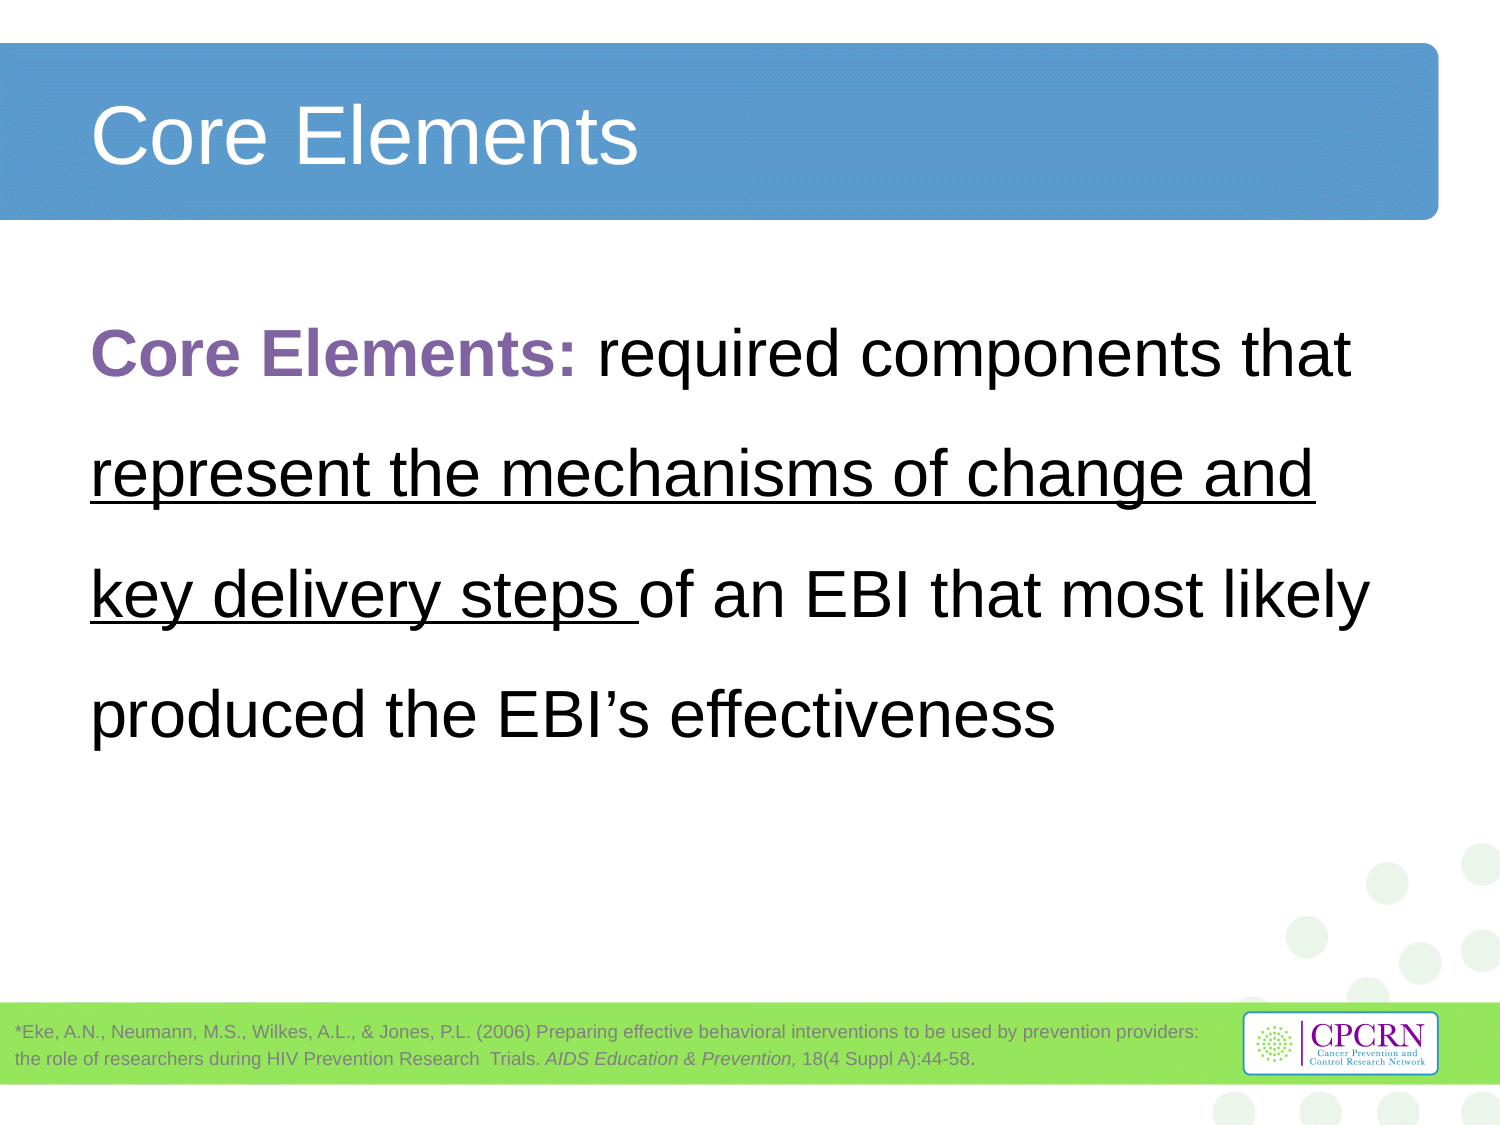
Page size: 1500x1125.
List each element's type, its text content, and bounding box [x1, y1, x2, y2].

list Core Elements: required components that represent the mechanisms of change and key delivery steps of an EBI that most likely produced the EBI’s effectiveness [75, 262, 1425, 1005]
title Core Elements [75, 37, 1500, 225]
text_box *Eke, A.N., Neumann, M.S., Wilkes, A.L., & Jones, P.L. (2006) Preparing effective behavioral interventions to be used by prevention providers: the role of researchers during HIV Prevention Research Trials. AIDS Education & Prevention, 18(4 Suppl A):44-58. [0, 1012, 1244, 1078]
picture [0, 0, 1500, 1125]
